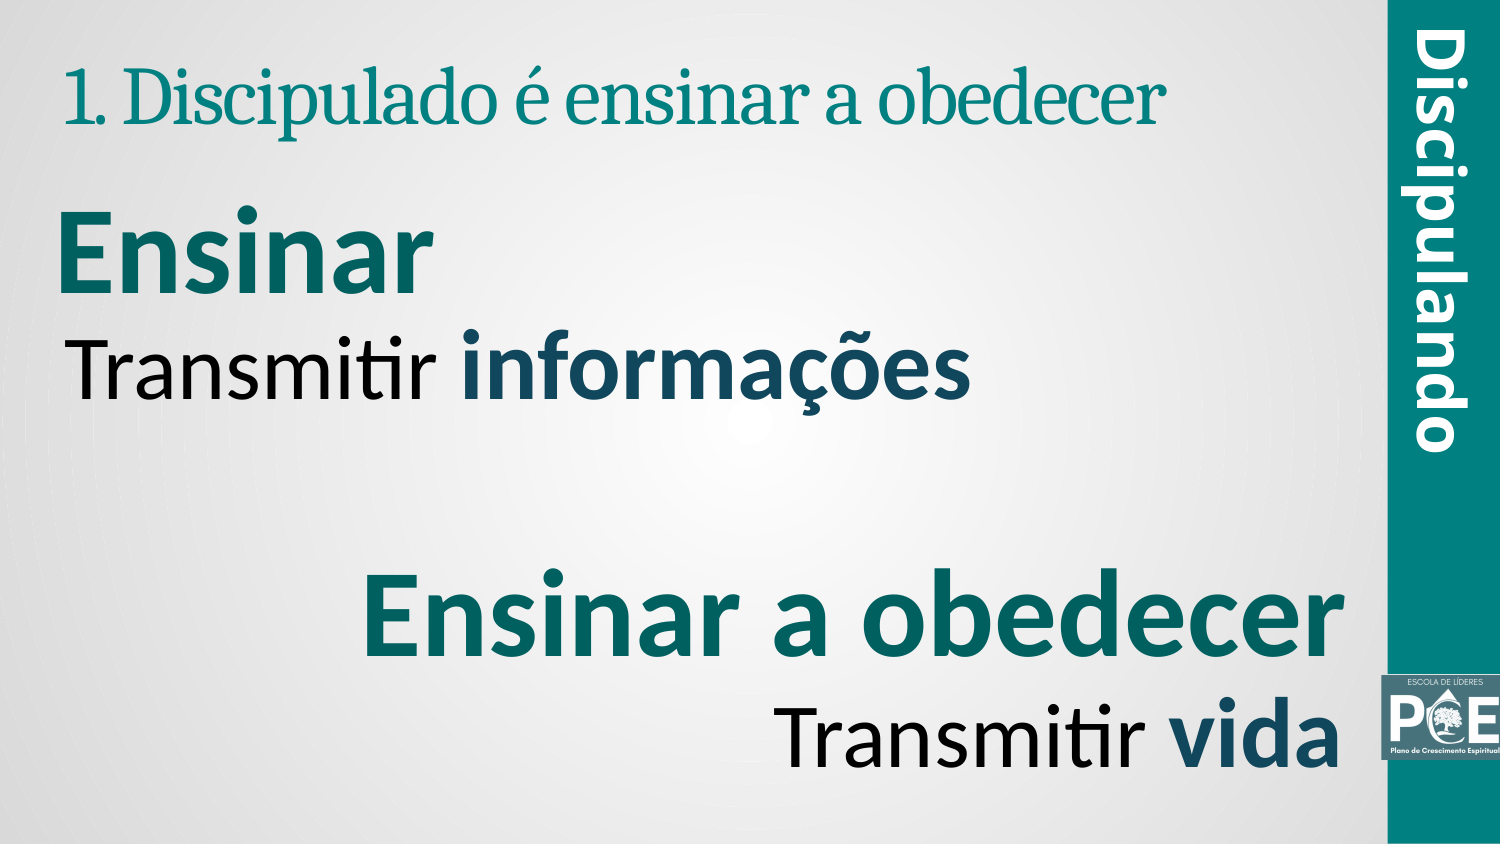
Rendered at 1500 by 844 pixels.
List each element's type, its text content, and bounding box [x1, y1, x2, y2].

text_box Ensinar [29, 160, 462, 326]
text_box Transmitir informações [56, 292, 1018, 428]
picture [1381, 674, 1500, 760]
text_box Discipulando [1397, 16, 1492, 463]
text_box Ensinar a obedecer [281, 524, 1355, 690]
text_box 1. Discipulado é ensinar a obedecer [56, 33, 1318, 149]
text_box Transmitir vida [415, 659, 1351, 795]
